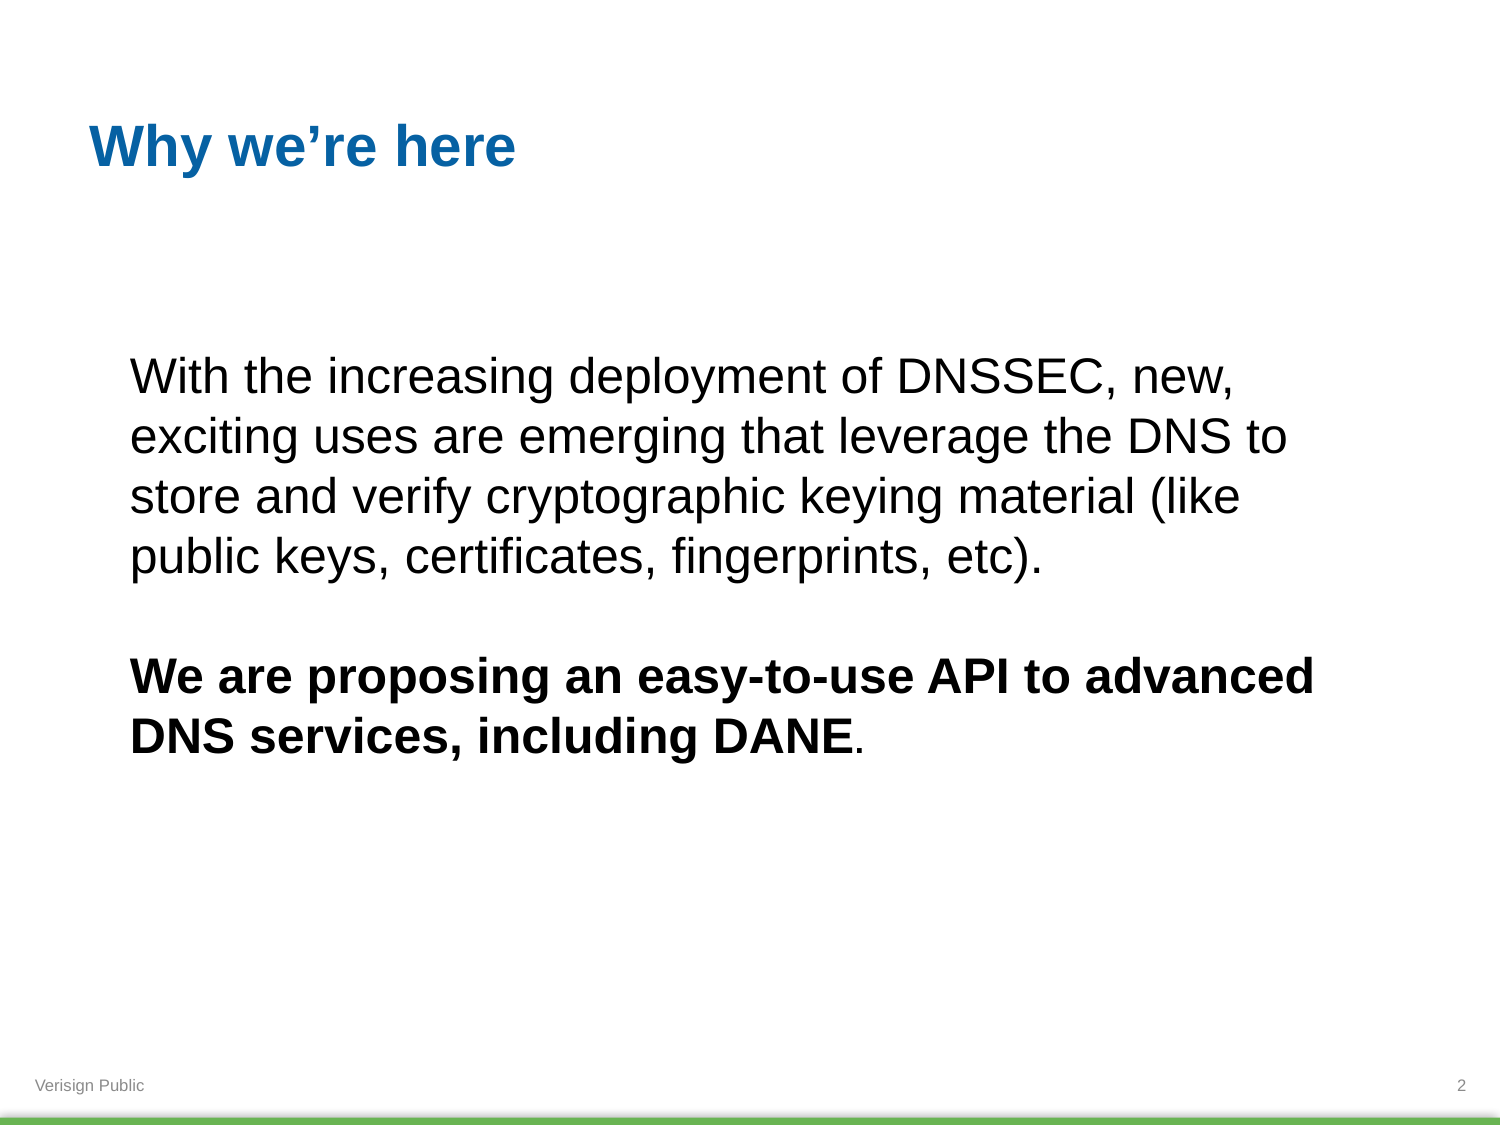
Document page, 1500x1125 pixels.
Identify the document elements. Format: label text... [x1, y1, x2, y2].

text_box Why we’re here [74, 100, 1425, 193]
slide_number 2 [1422, 1072, 1482, 1098]
text_box With the increasing deployment of DNSSEC, new, exciting uses are emerging that leverage the DNS to store and verify cryptographic keying material (like public keys, certificates, fingerprints, etc). We are proposing an easy-to-use API to advanced DNS services, including DANE. [124, 338, 1355, 770]
